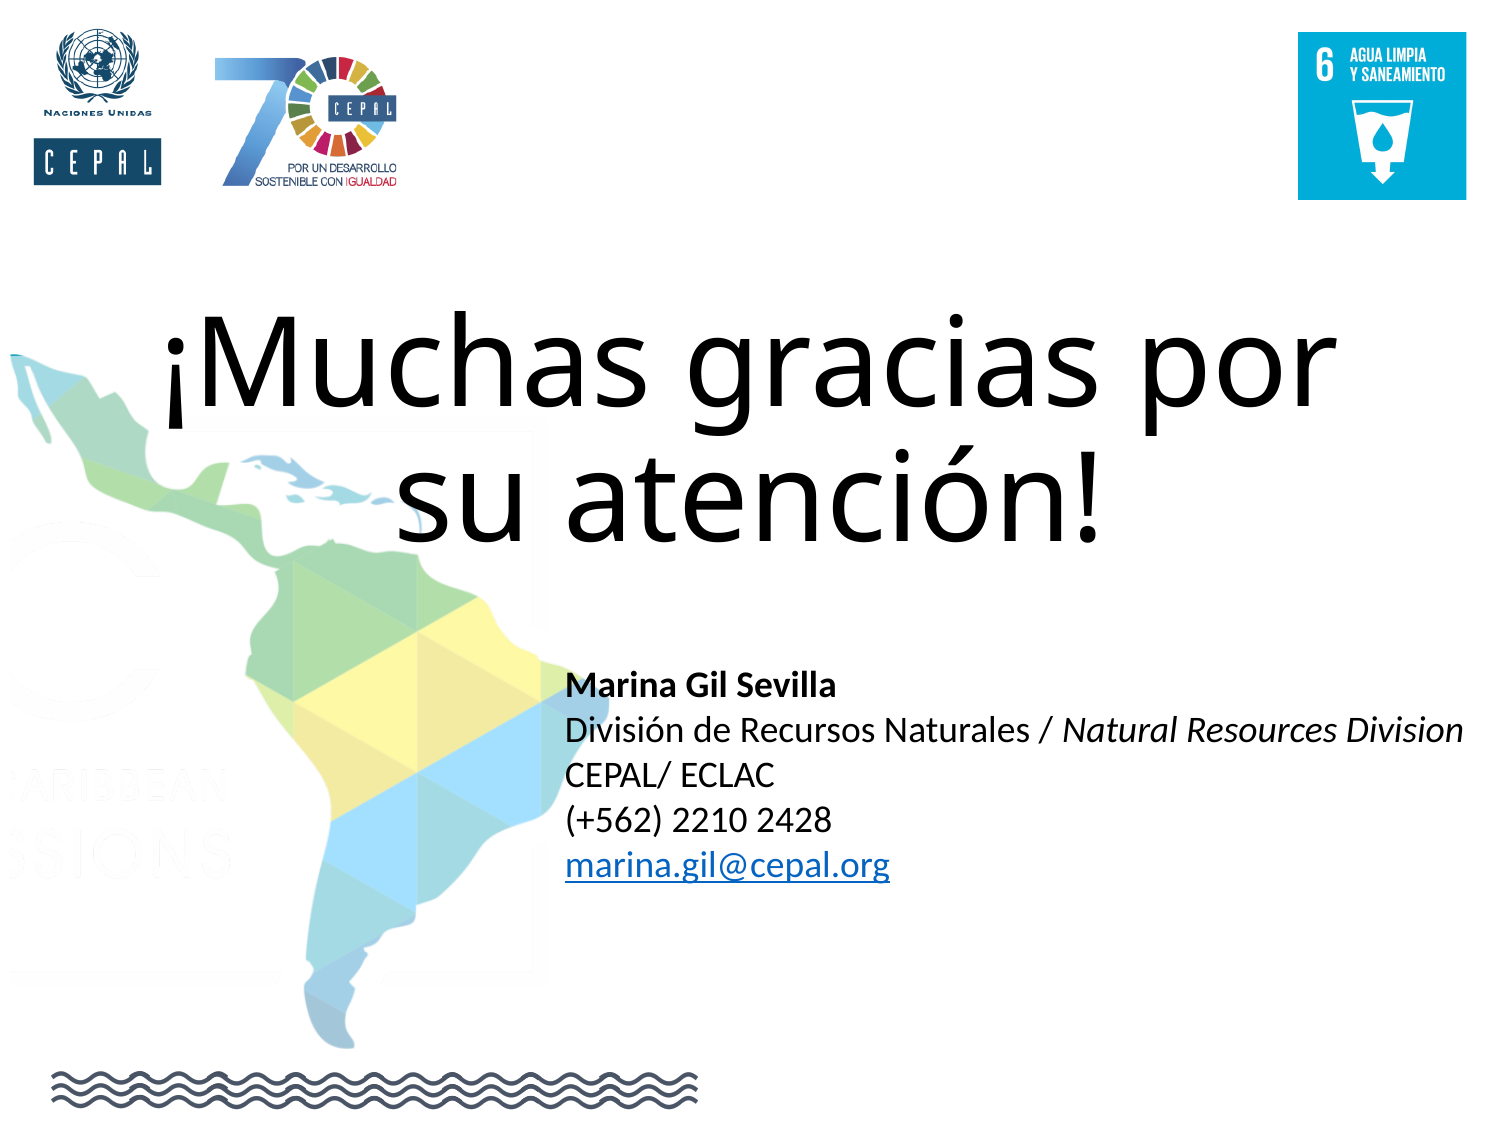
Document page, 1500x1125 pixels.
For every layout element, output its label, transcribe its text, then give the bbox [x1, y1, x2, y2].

picture [1432, 68, 1436, 81]
picture [1403, 68, 1429, 81]
picture [1351, 48, 1373, 61]
picture [1317, 48, 1333, 81]
picture [1379, 68, 1391, 81]
picture [1412, 48, 1425, 61]
picture [1353, 101, 1413, 107]
title ¡Muchas gracias por su atención! [112, 184, 1388, 576]
picture [1398, 48, 1411, 61]
picture [1394, 68, 1400, 81]
picture [1352, 69, 1356, 80]
picture [33, 17, 397, 200]
picture [1376, 48, 1382, 61]
picture [1439, 68, 1444, 79]
picture [1371, 68, 1376, 80]
picture [1354, 107, 1411, 183]
text_box Marina Gil Sevilla División de Recursos Naturales / Natural Resources Division CEPAL/ ECLAC (+562) 2210 2428 marina.gil@cepal.org [550, 653, 1480, 938]
